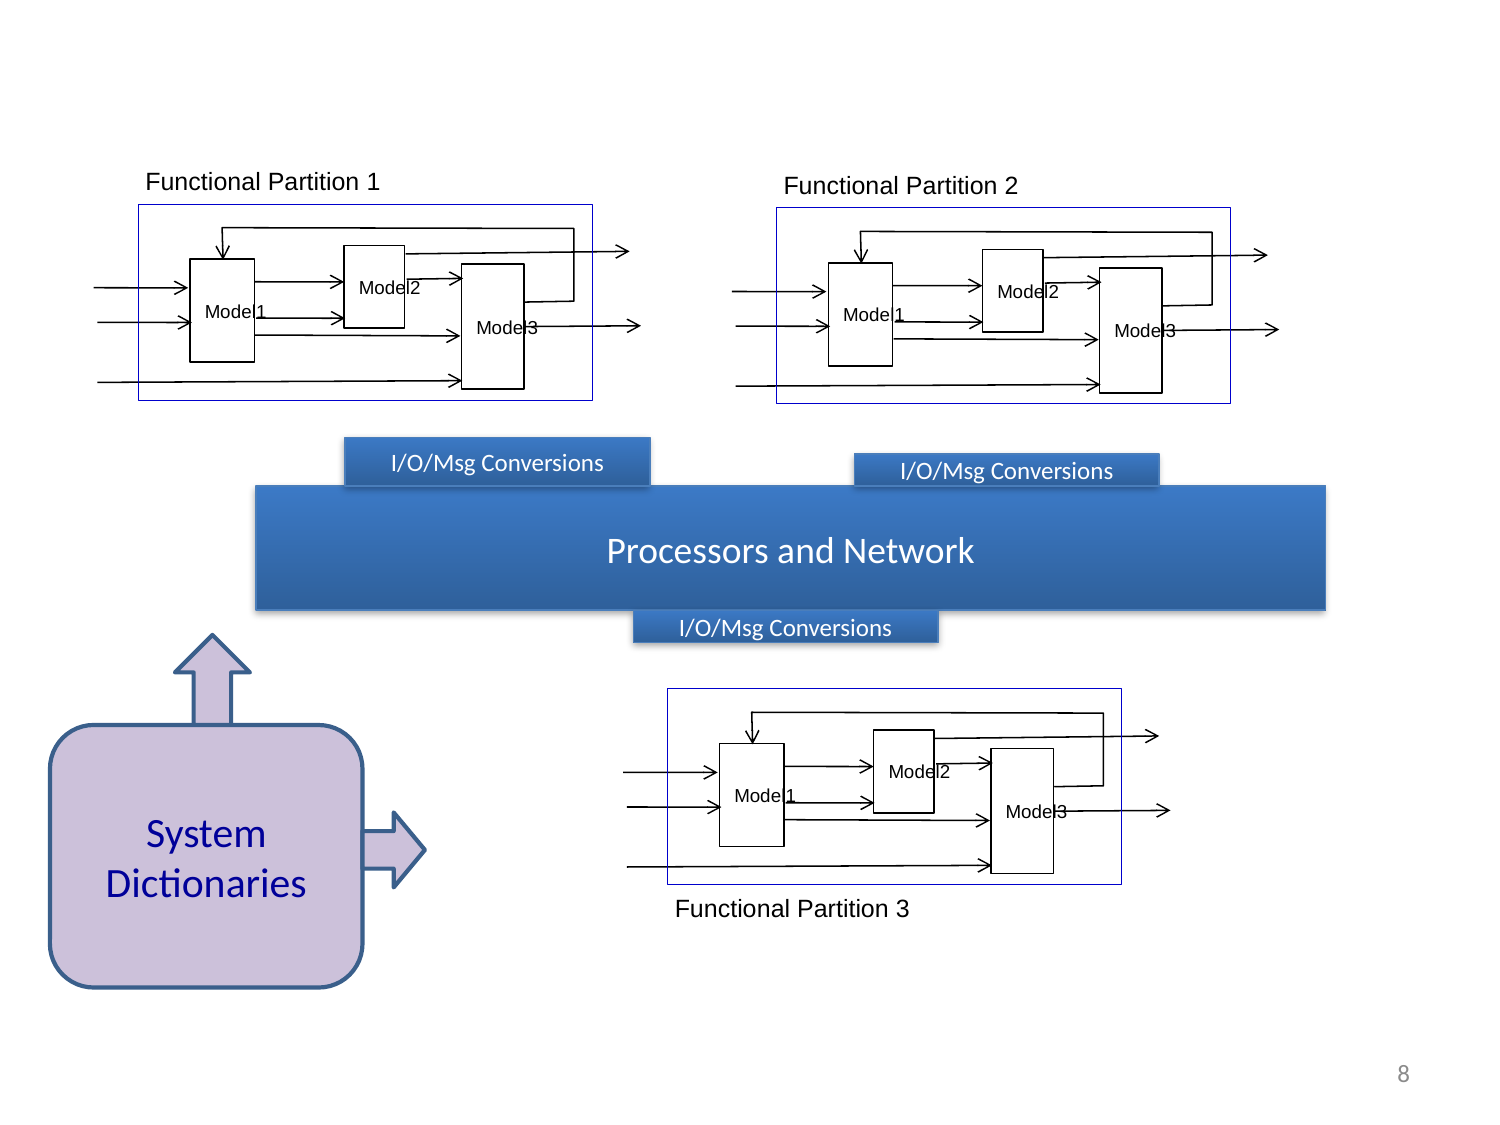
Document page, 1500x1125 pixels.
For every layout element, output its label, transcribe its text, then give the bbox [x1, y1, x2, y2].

text_box Functional Partition 2 [768, 162, 1035, 207]
text_box [666, 686, 1123, 887]
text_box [405, 251, 630, 255]
text_box Processors and Network [255, 485, 1326, 611]
text_box I/O/Msg Conversions [633, 610, 939, 643]
text_box [360, 810, 427, 890]
text_box System Dictionaries [47, 722, 365, 990]
text_box [172, 632, 252, 727]
text_box [774, 205, 1232, 406]
text_box [136, 202, 594, 402]
text_box Functional Partition 3 [660, 885, 926, 930]
text_box I/O/Msg Conversions [344, 437, 651, 487]
text_box Functional Partition 1 [130, 158, 396, 204]
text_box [934, 735, 1160, 739]
slide_number 8 [1074, 1042, 1425, 1103]
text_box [1043, 254, 1269, 258]
text_box I/O/Msg Conversions [854, 453, 1160, 487]
